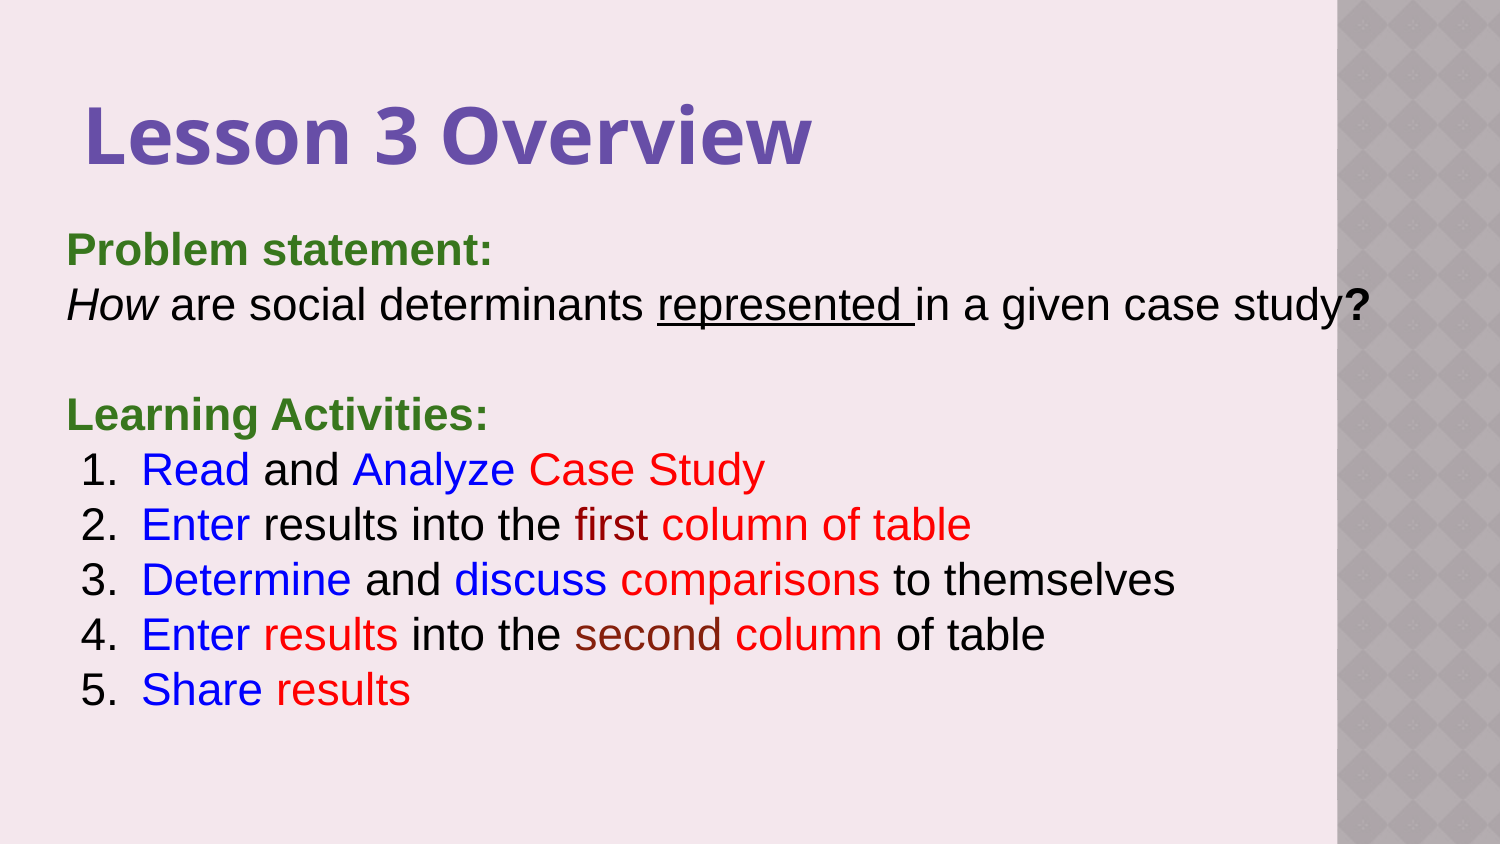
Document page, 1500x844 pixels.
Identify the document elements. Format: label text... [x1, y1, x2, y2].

text_box Problem statement: How are social determinants represented in a given case study? Learning Activities: Read and Analyze Case Study Enter results into the first column of table Determine and discuss comparisons to themselves Enter results into the second column of table Share results [51, 204, 1415, 800]
title Lesson 3 Overview [75, 39, 1263, 181]
